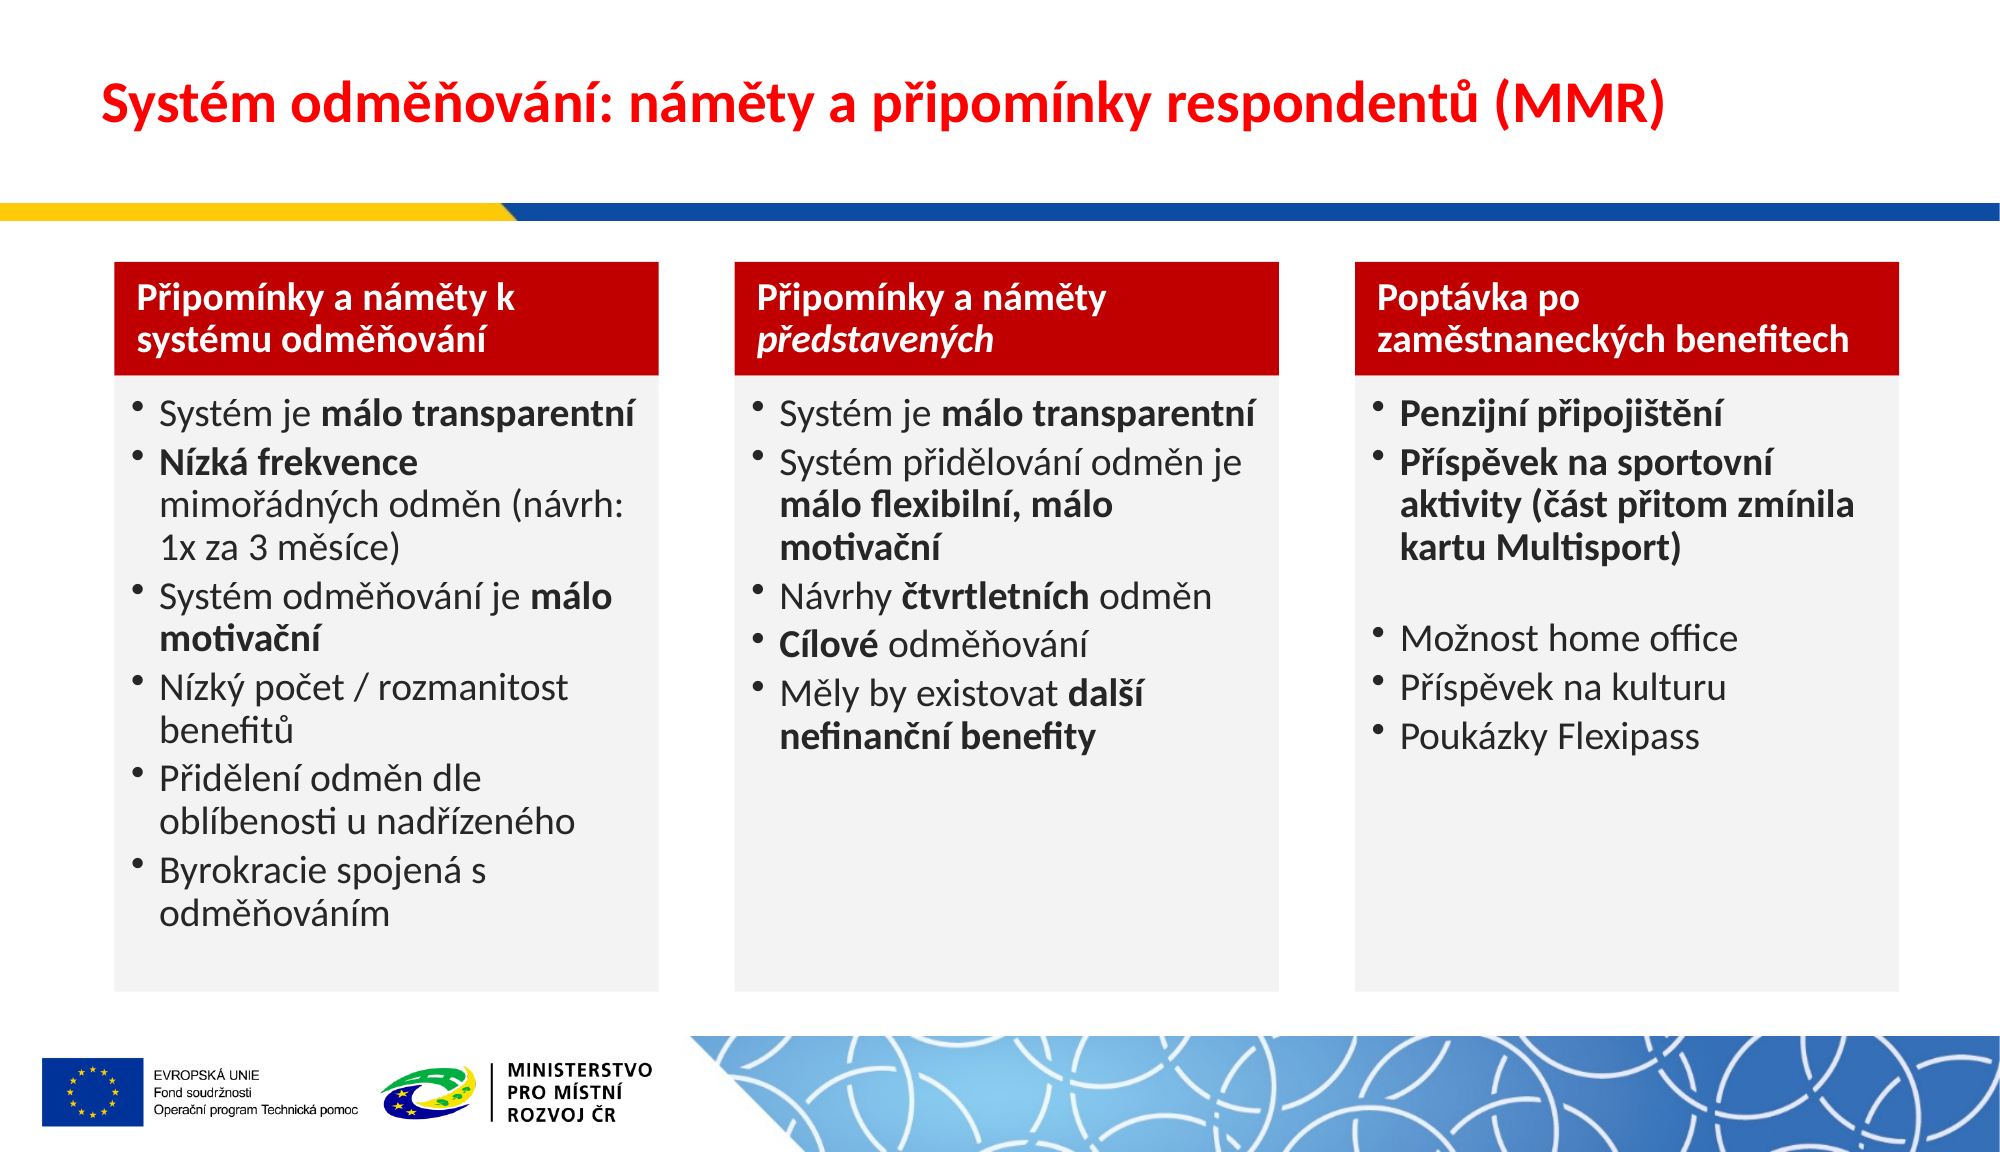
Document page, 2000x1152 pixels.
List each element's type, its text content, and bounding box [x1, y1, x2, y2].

picture [19, 1035, 674, 1149]
picture [680, 1036, 2000, 1152]
picture [0, 203, 2000, 221]
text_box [113, 233, 1900, 1021]
title Systém odměňování: náměty a připomínky respondentů (MMR) [86, 56, 1957, 187]
